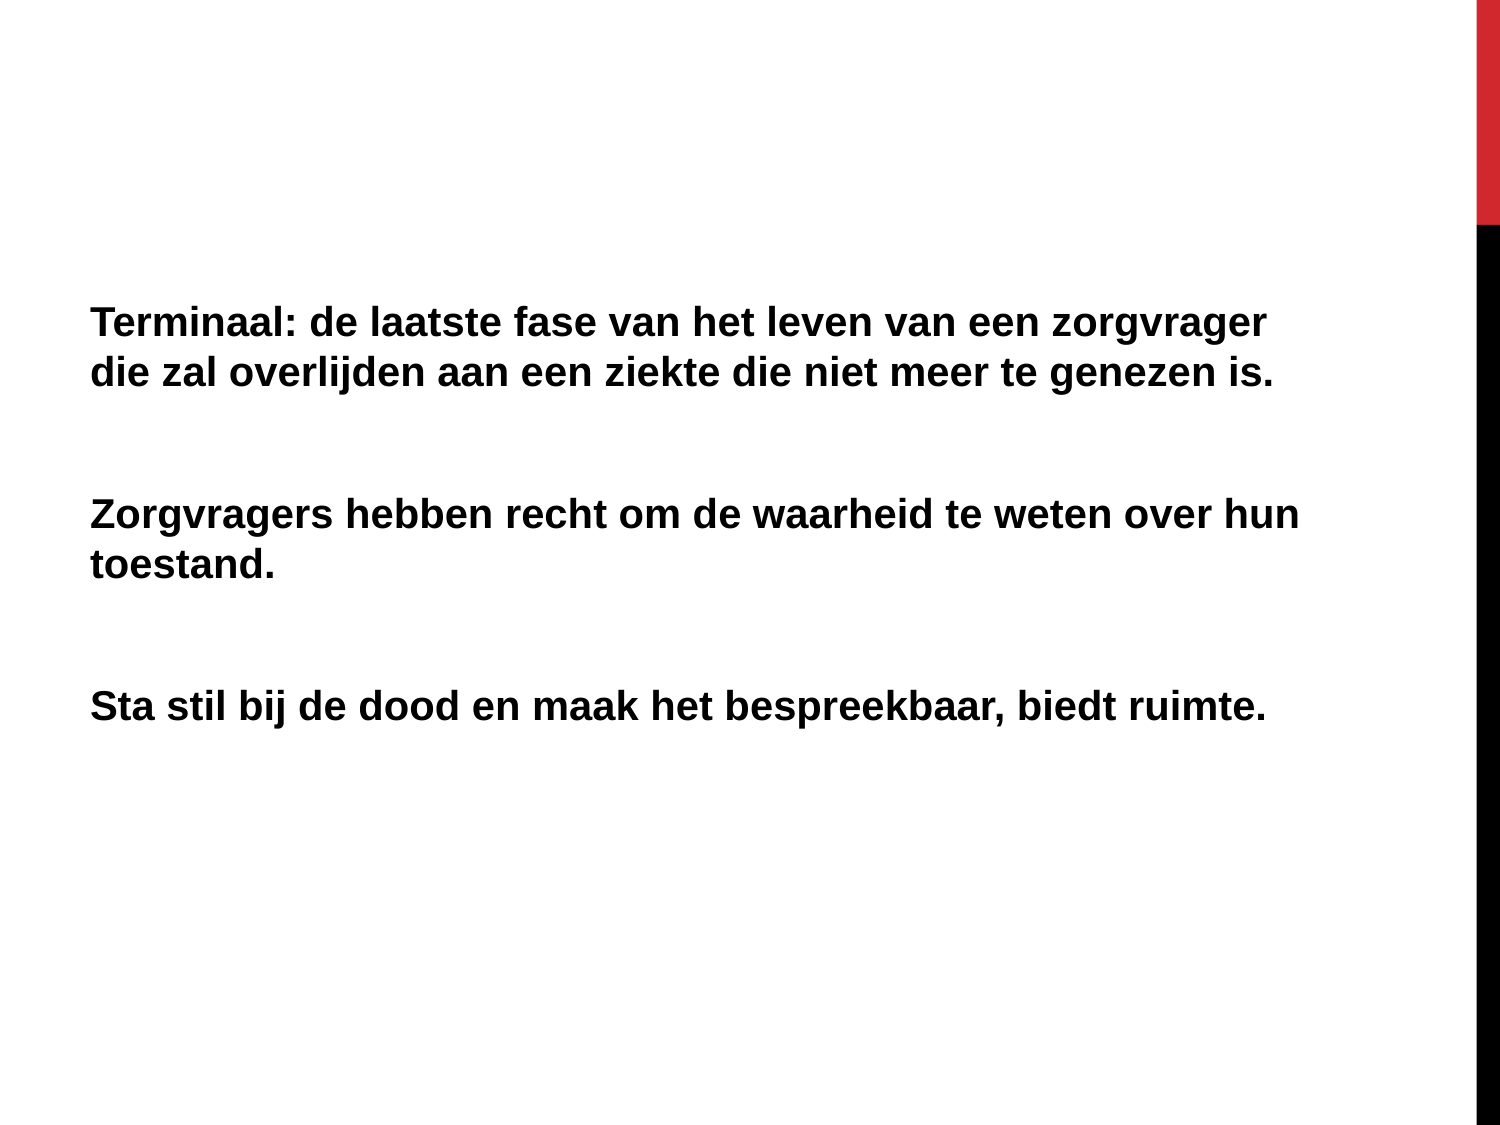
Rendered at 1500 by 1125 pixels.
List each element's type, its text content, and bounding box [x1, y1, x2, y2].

list Terminaal: de laatste fase van het leven van een zorgvrager die zal overlijden aan een ziekte die niet meer te genezen is. Zorgvragers hebben recht om de waarheid te weten over hun toestand. Sta stil bij de dood en maak het bespreekbaar, biedt ruimte. [75, 287, 1325, 1005]
